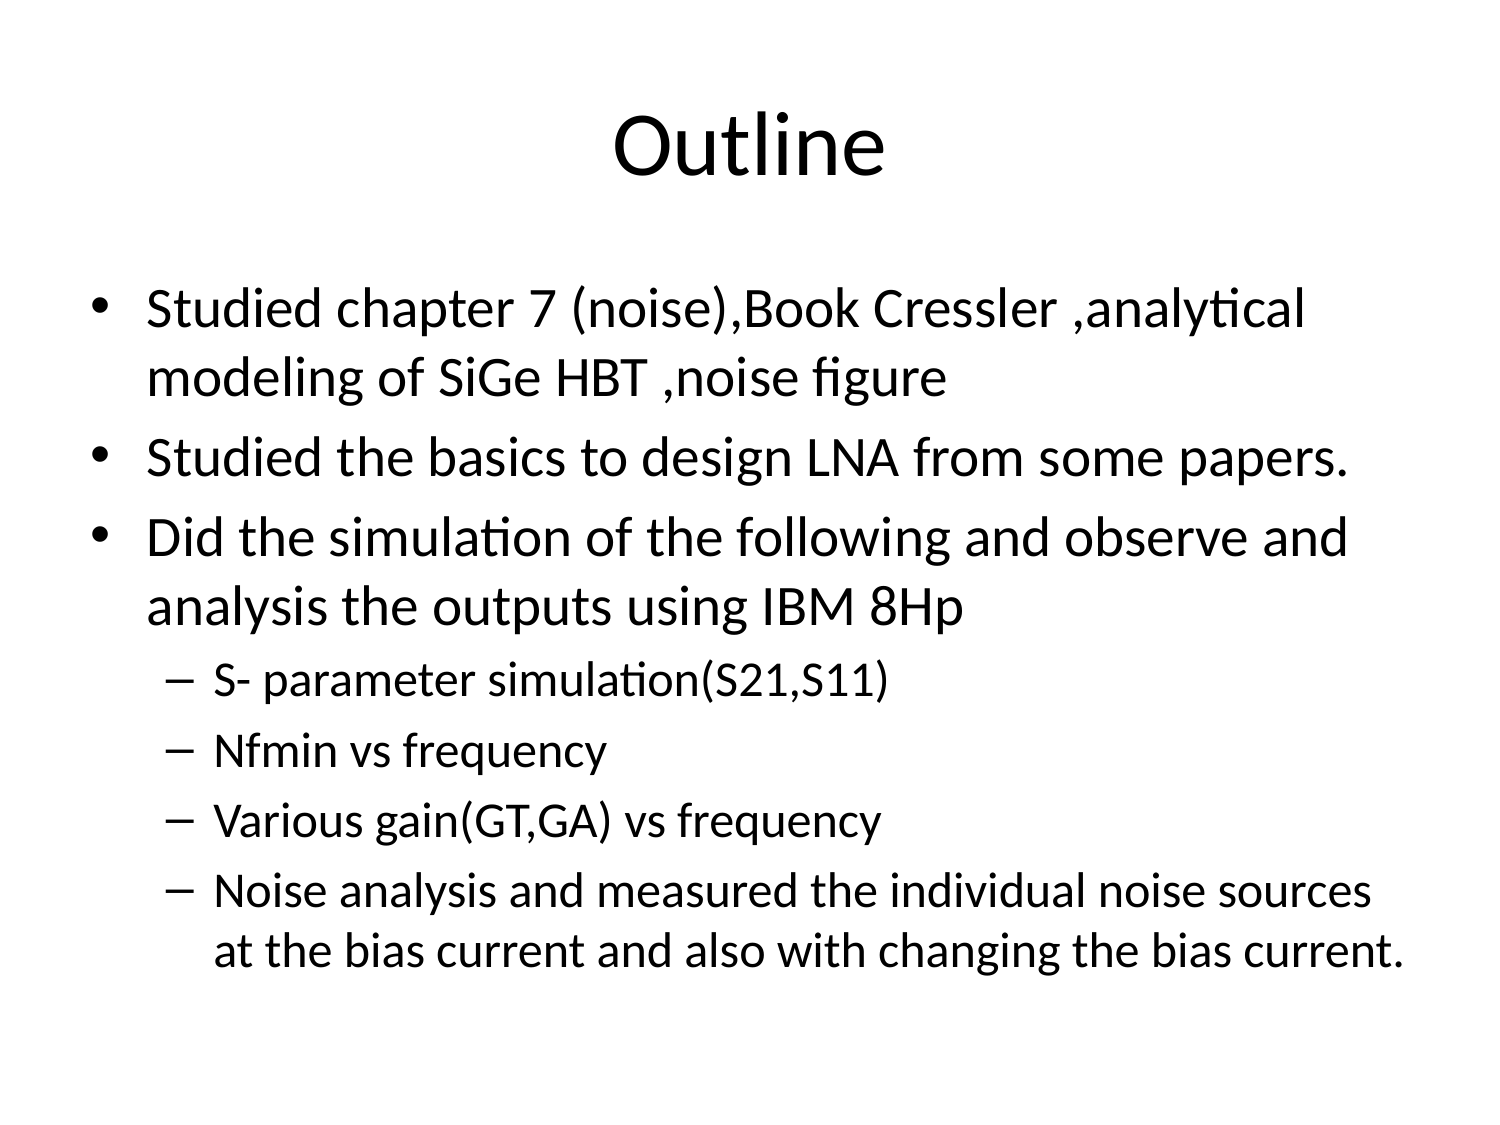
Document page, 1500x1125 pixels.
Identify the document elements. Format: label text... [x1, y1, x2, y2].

list Studied chapter 7 (noise),Book Cressler ,analytical modeling of SiGe HBT ,noise figure Studied the basics to design LNA from some papers. Did the simulation of the following and observe and analysis the outputs using IBM 8Hp S- parameter simulation(S21,S11) Nfmin vs frequency Various gain(GT,GA) vs frequency Noise analysis and measured the individual noise sources at the bias current and also with changing the bias current. [75, 262, 1425, 1005]
title Outline [75, 45, 1425, 233]
